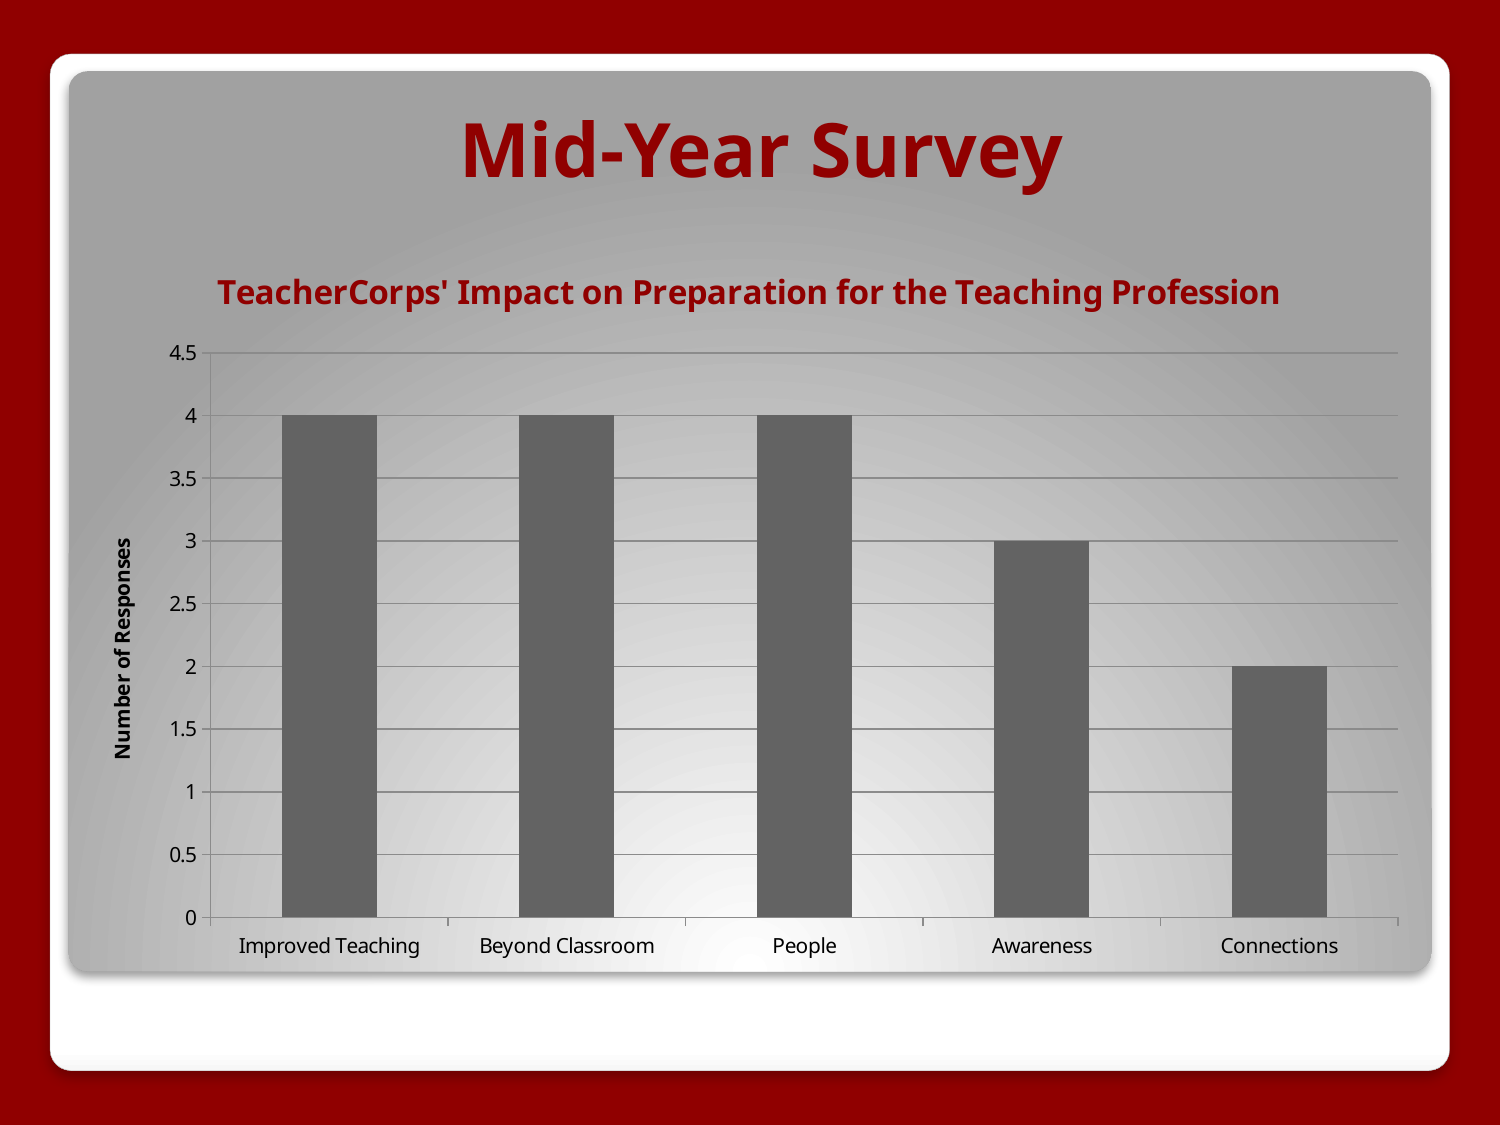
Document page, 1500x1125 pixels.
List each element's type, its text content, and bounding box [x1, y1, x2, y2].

list Mid-Year Survey [82, 86, 1426, 237]
chart [74, 237, 1426, 976]
